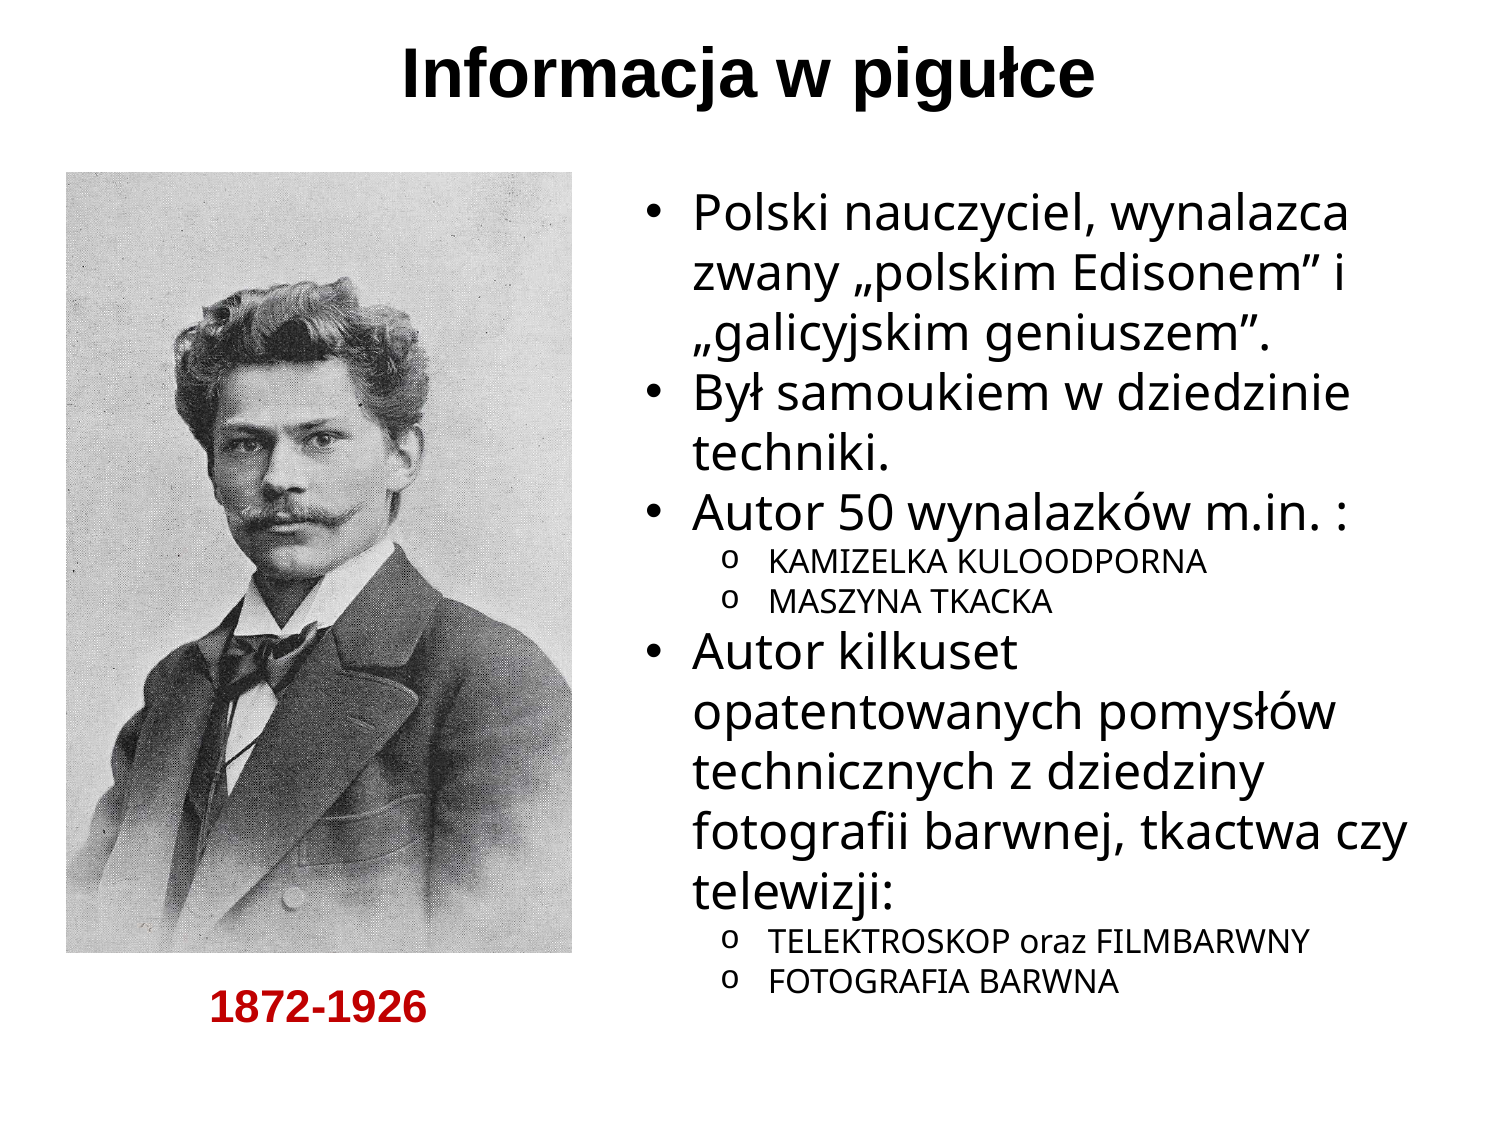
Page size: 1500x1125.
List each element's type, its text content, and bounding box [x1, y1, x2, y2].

text_box Polski nauczyciel, wynalazca zwany „polskim Edisonem” i „galicyjskim geniuszem”. Był samoukiem w dziedzinie techniki. Autor 50 wynalazków m.in. : KAMIZELKA KULOODPORNA MASZYNA TKACKA Autor kilkuset opatentowanych pomysłów technicznych z dziedziny fotografii barwnej, tkactwa czy telewizji: TELEKTROSKOP oraz FILMBARWNY FOTOGRAFIA BARWNA [630, 172, 1434, 1125]
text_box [65, 172, 572, 1041]
title Informacja w pigułce [0, 19, 1500, 119]
